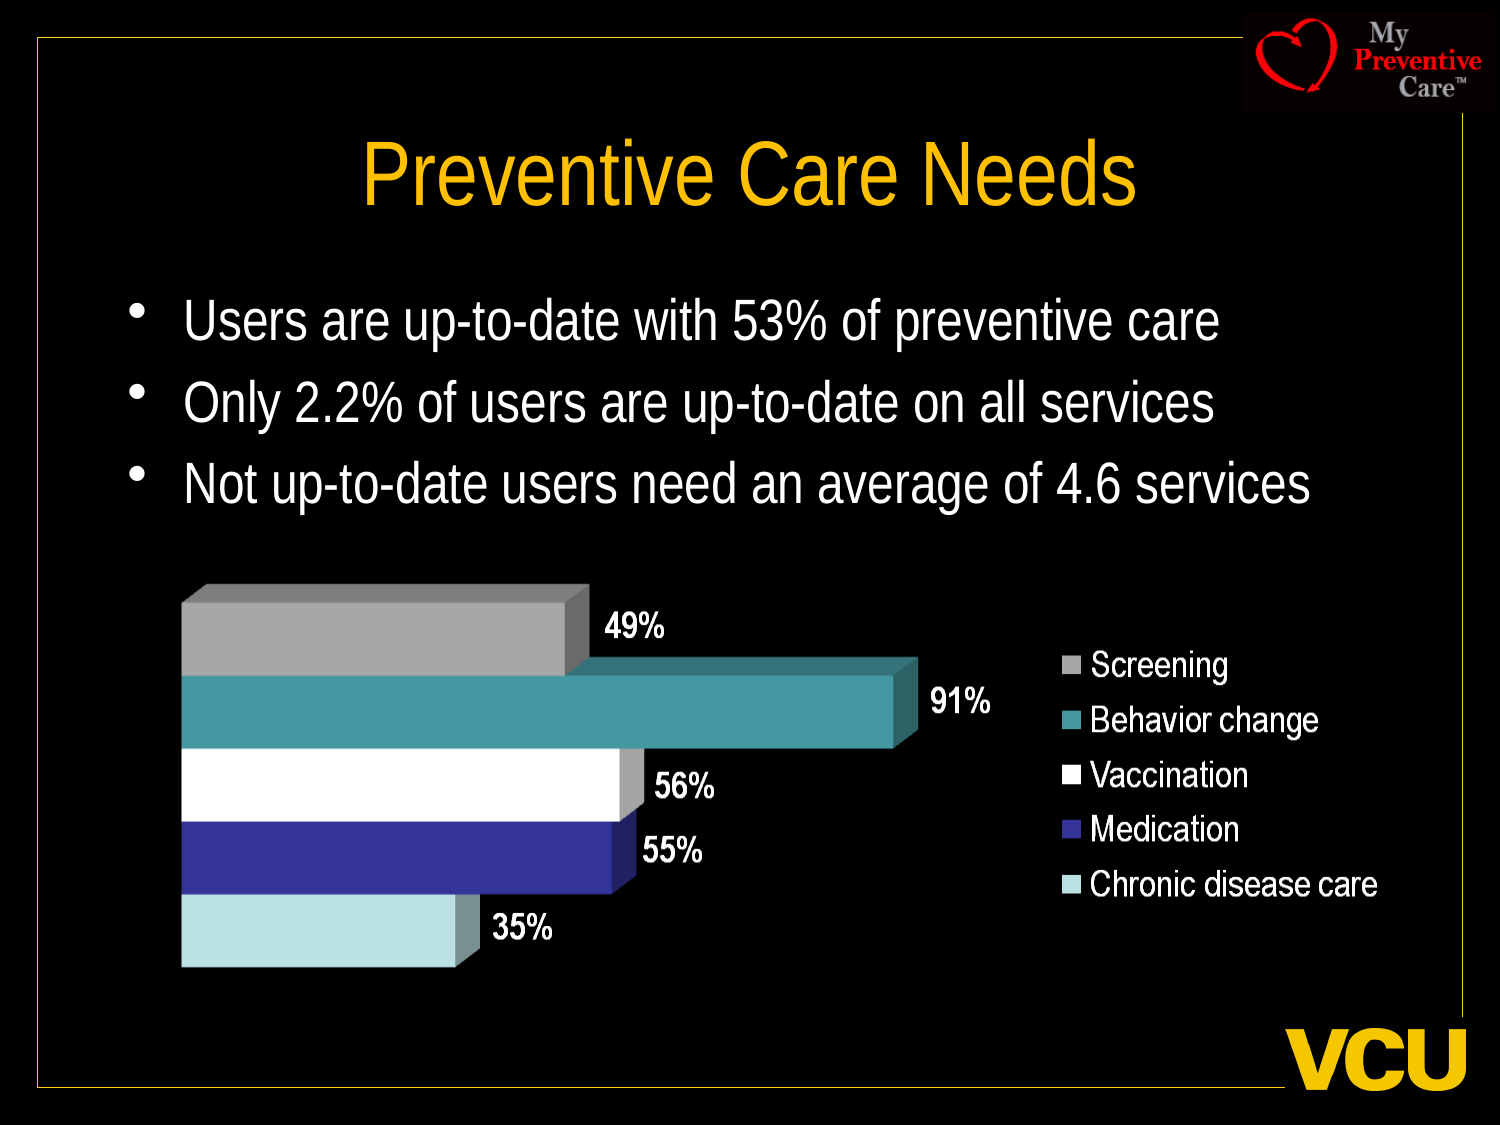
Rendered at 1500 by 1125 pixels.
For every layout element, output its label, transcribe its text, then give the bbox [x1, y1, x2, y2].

text_box Users are up-to-date with 53% of preventive care Only 2.2% of users are up-to-date on all services Not up-to-date users need an average of 4.6 services [112, 274, 1388, 563]
picture [1285, 1017, 1474, 1091]
title Preventive Care Needs [74, 74, 1426, 263]
picture [1243, 12, 1495, 113]
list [124, 487, 1401, 1063]
